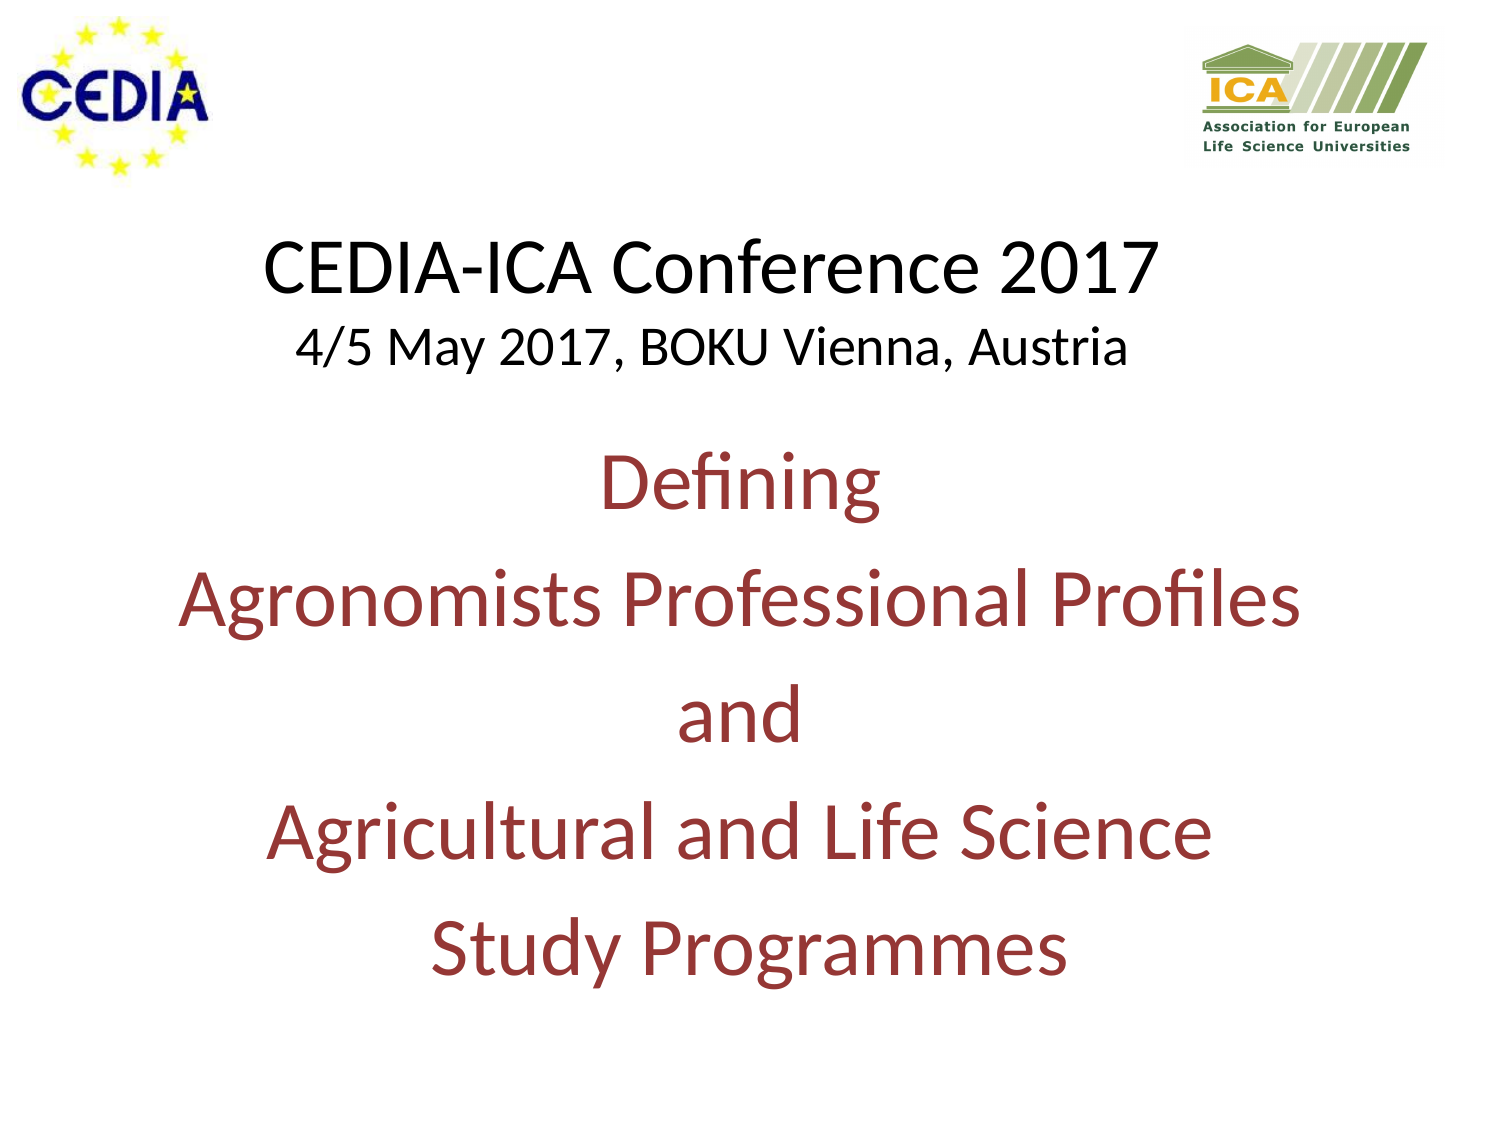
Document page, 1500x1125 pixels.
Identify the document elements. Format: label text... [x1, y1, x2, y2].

picture [1184, 26, 1445, 168]
picture [17, 16, 213, 197]
text_box CEDIA-ICA Conference 2017 4/5 May 2017, BOKU Vienna, Austria [74, 205, 1350, 385]
list Defining Agronomists Professional Profiles and Agricultural and Life Science Study Programmes [75, 418, 1425, 791]
